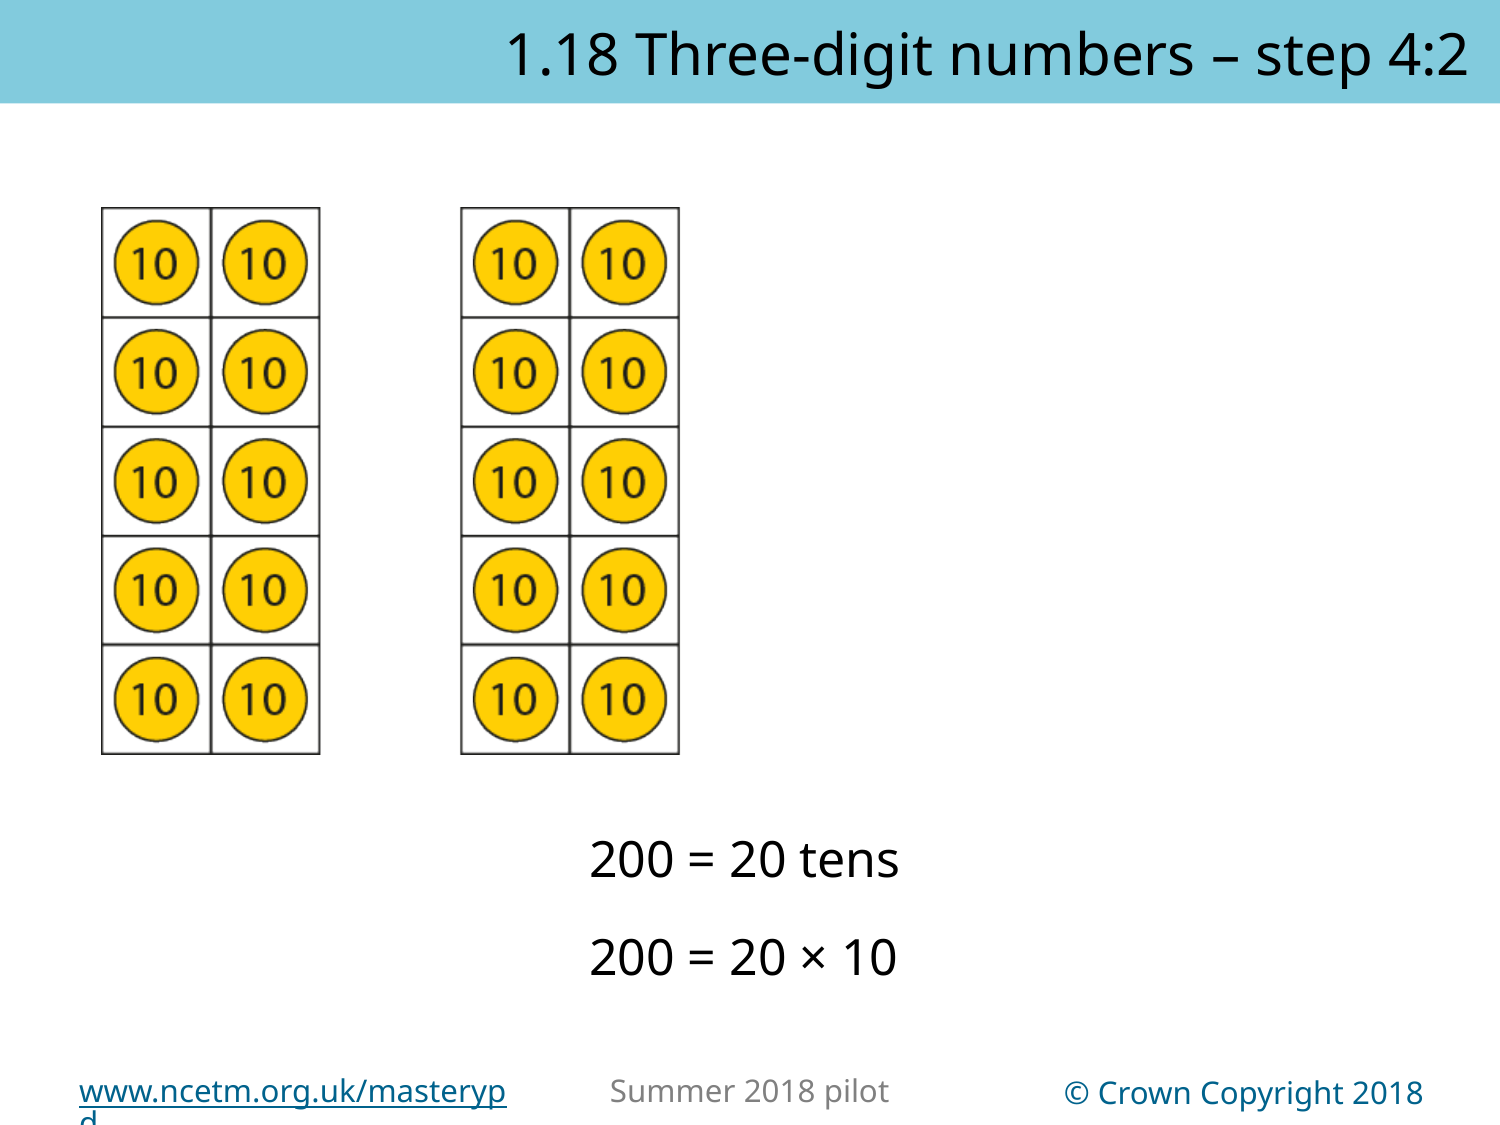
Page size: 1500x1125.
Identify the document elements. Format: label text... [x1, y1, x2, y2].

text_box 200 = 20 × 10 [574, 918, 1033, 994]
picture [101, 207, 1399, 756]
text_box 200 = 20 tens [574, 819, 1033, 895]
list 1.18 Three-digit numbers – step 4:2 [0, 0, 1500, 104]
